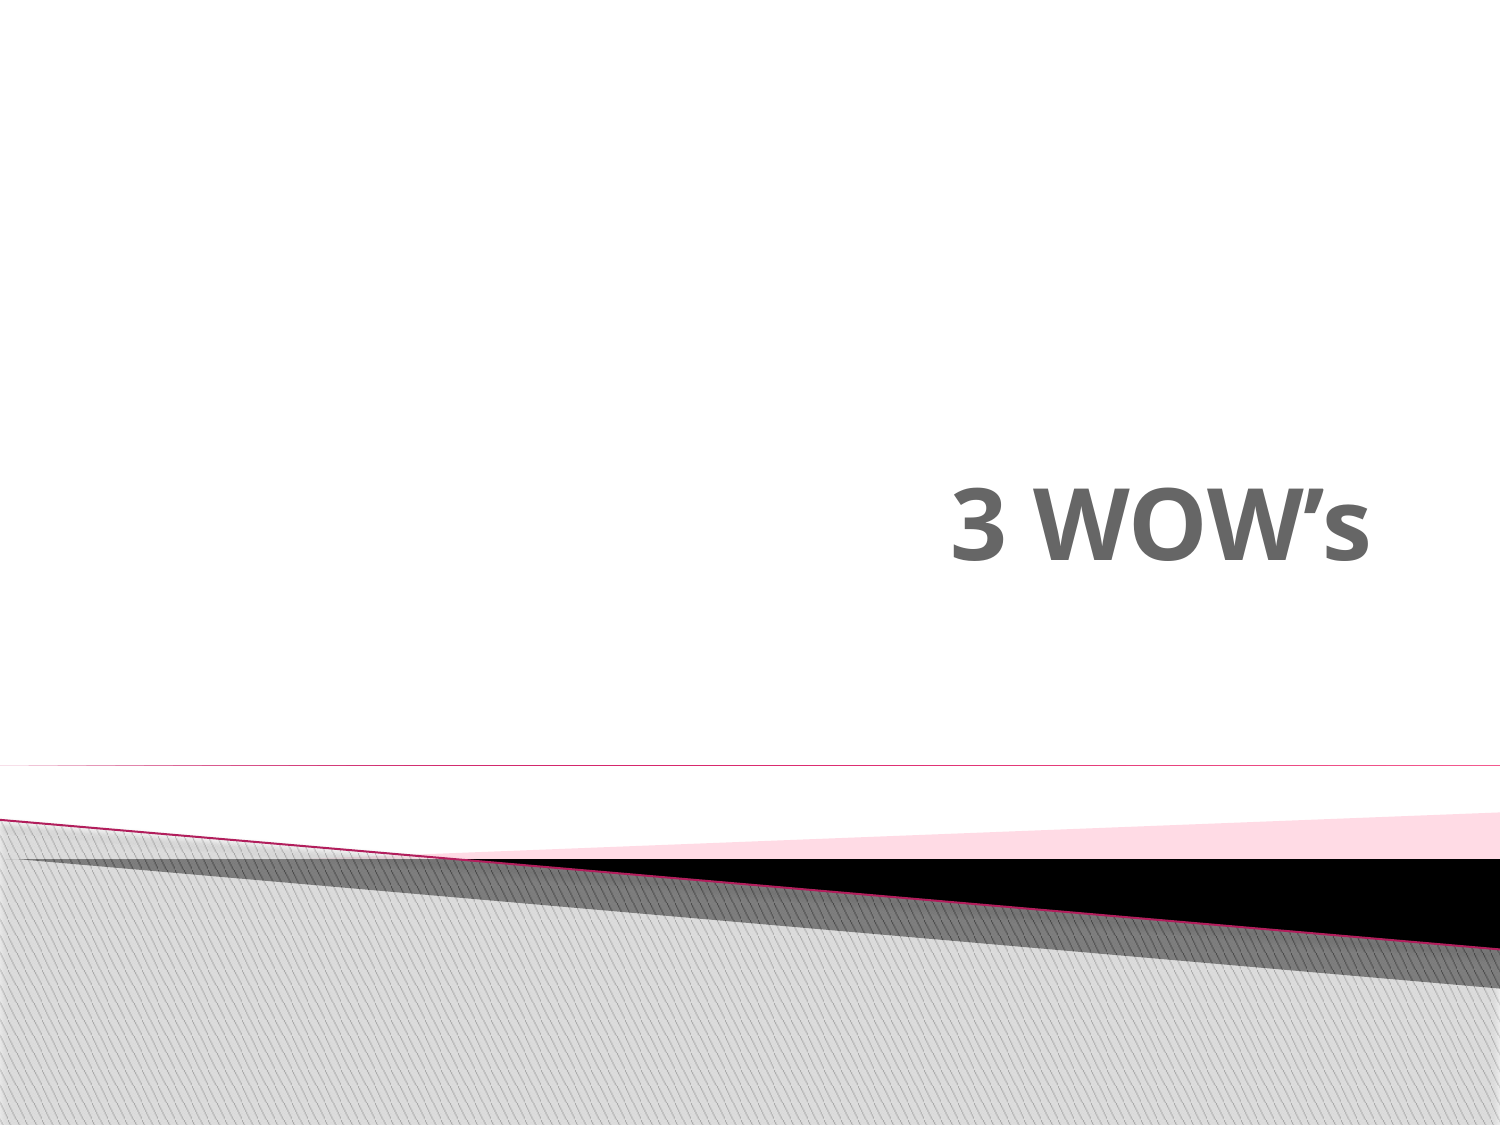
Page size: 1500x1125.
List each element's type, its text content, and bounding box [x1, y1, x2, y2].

title 3 WOW’s [112, 287, 1388, 588]
picture [5, 859, 1500, 989]
